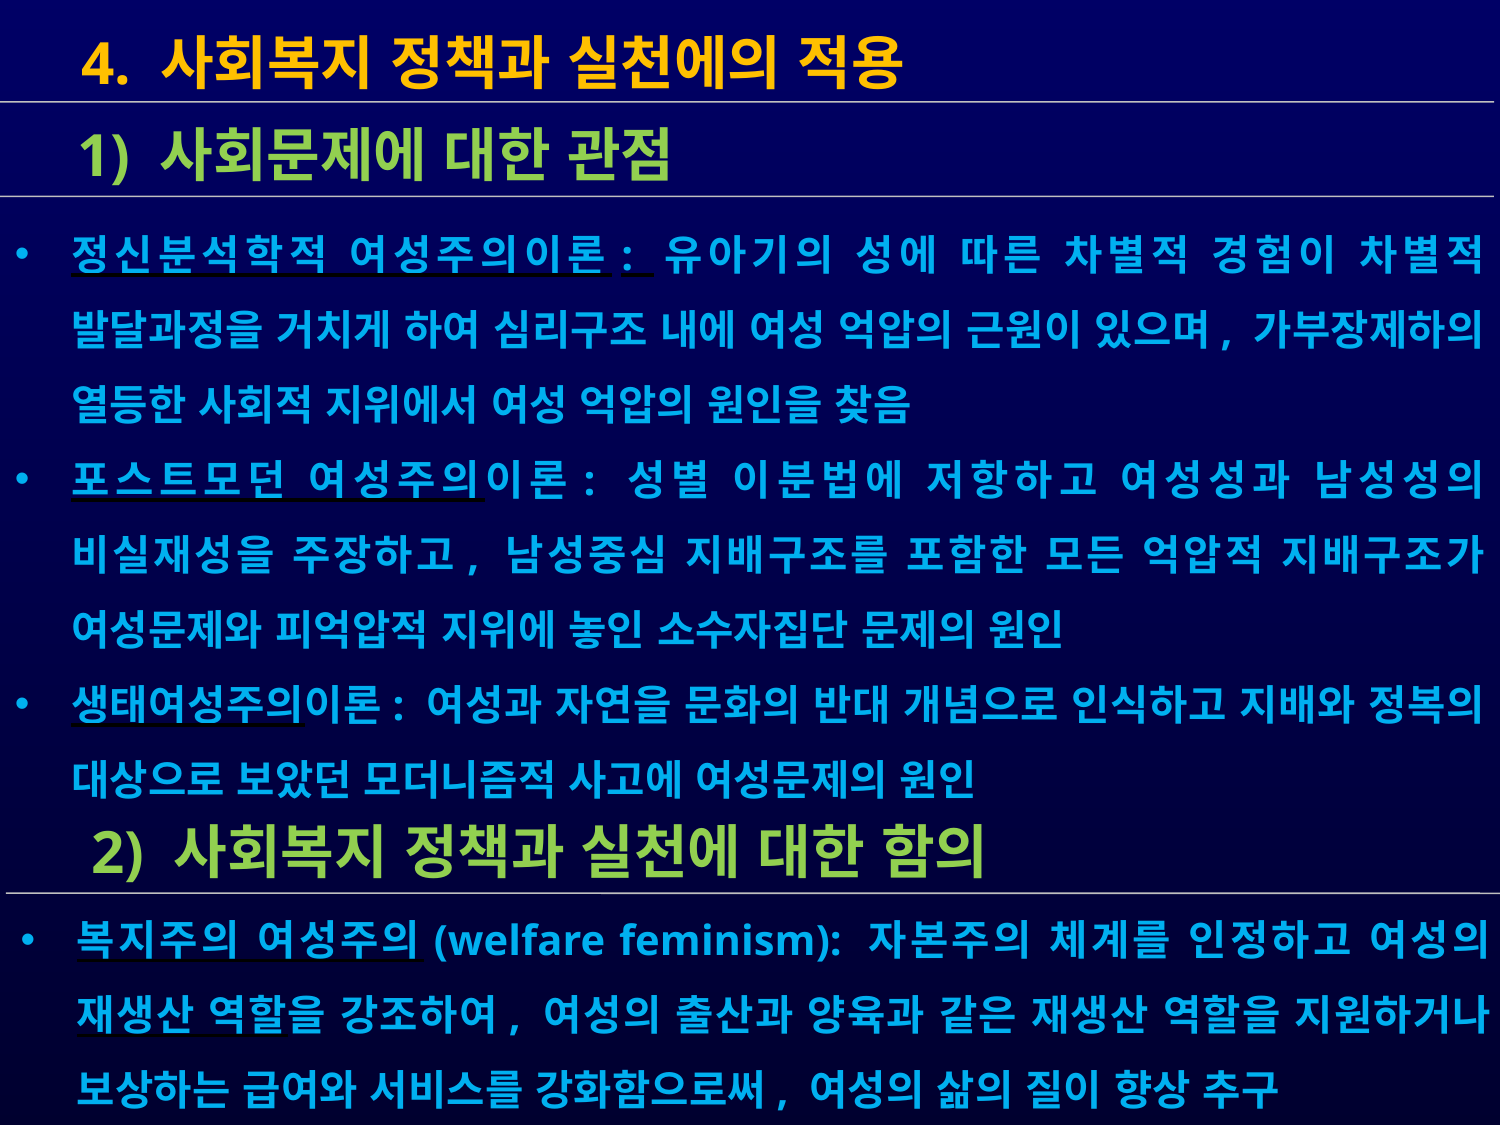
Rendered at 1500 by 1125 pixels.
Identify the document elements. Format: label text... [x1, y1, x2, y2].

text_box 2) 사회복지 정책과 실천에 대한 함의 [46, 814, 1003, 881]
text_box 복지주의 여성주의(welfare feminism): 자본주의 체계를 인정하고 여성의 재생산 역할을 강조하여, 여성의 출산과 양육과 같은 재생산 역할을 지원하거나 보상하는 급여와 서비스를 강화함으로써, 여성의 삶의 질이 향상 추구 [5, 881, 1500, 1122]
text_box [0, 18, 1500, 806]
